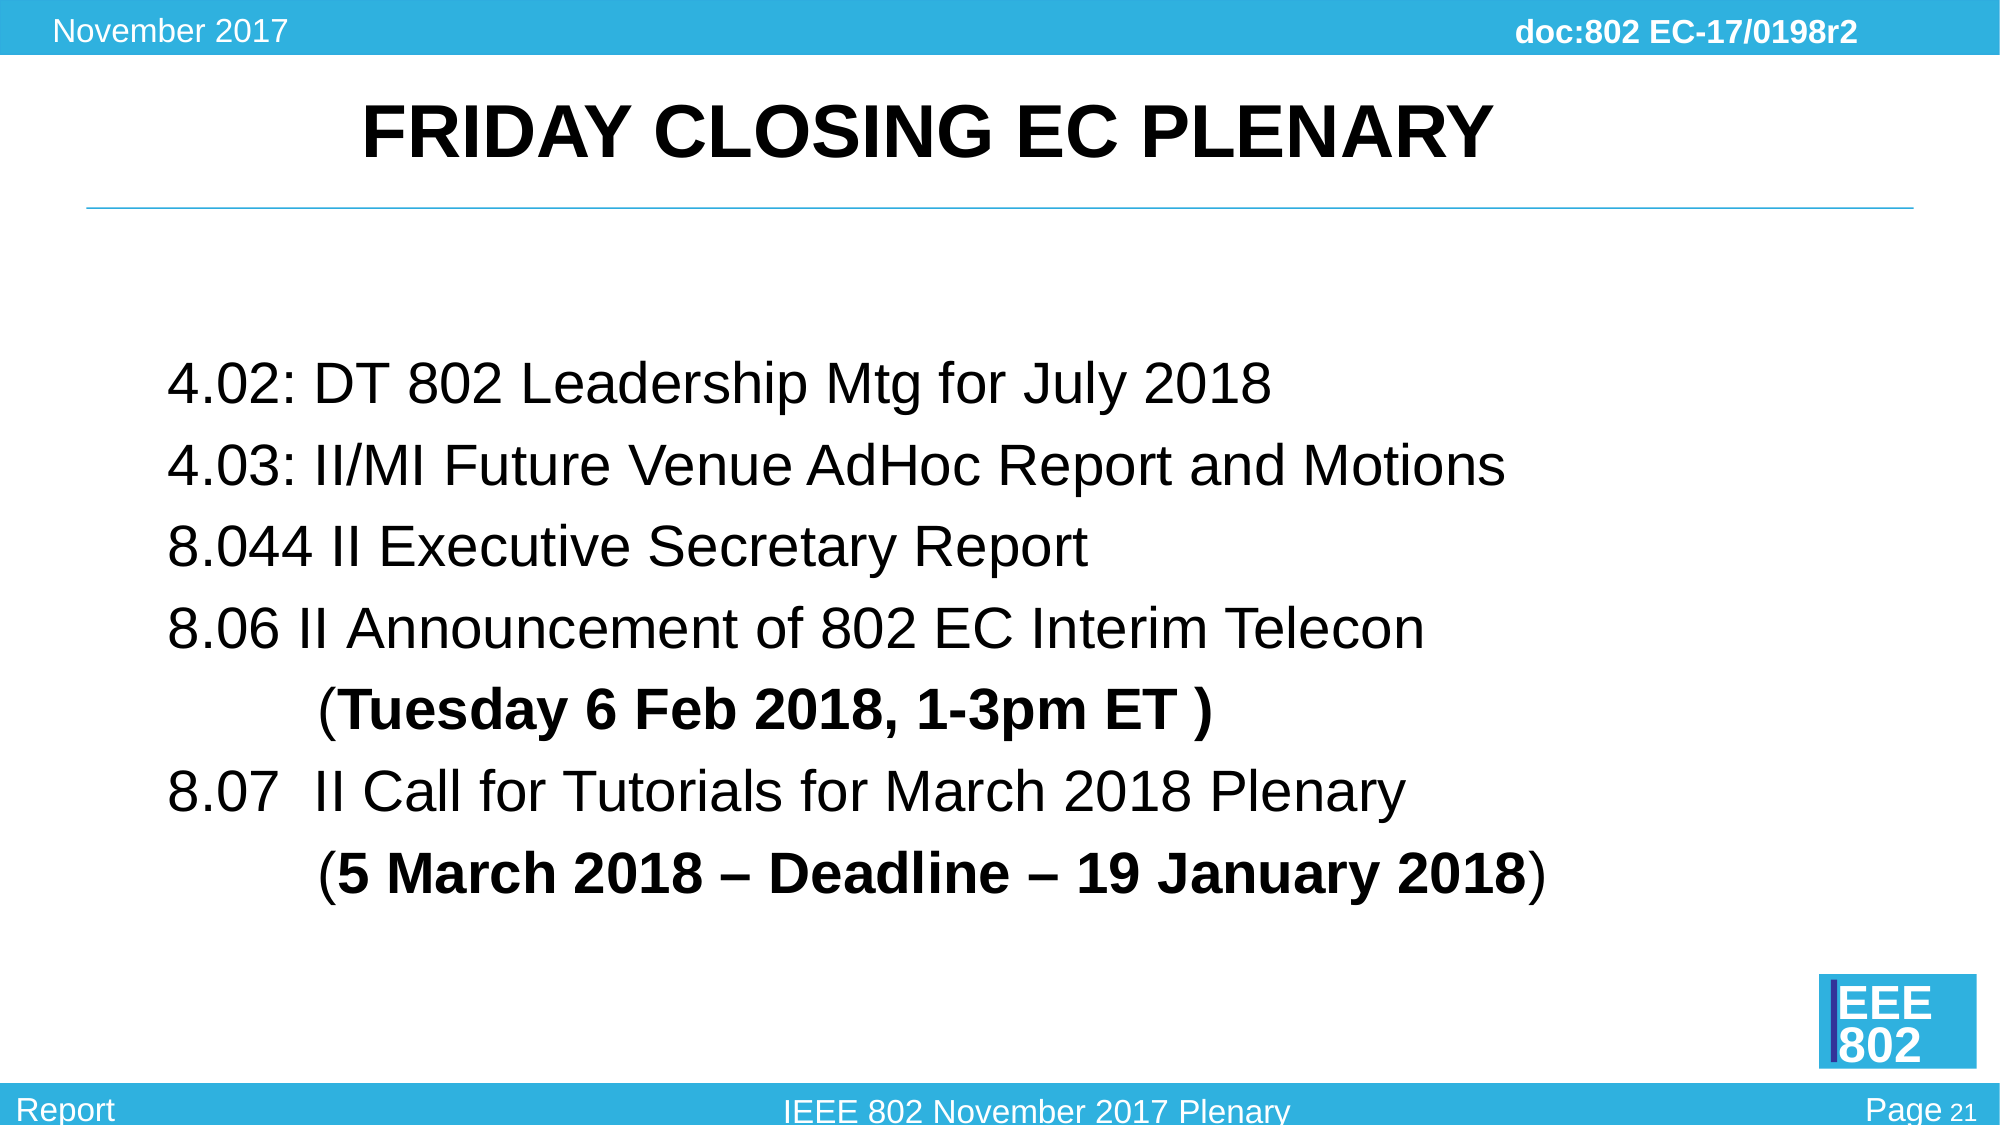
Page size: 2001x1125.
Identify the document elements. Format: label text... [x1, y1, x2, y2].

title Friday Closing EC Plenary [346, 75, 1660, 200]
list 4.02: DT 802 Leadership Mtg for July 2018 4.03: II/MI Future Venue AdHoc Report and Motions 8.044 II Executive Secretary Report 8.06 II Announcement of 802 EC Interim Telecon (Tuesday 6 Feb 2018, 1-3pm ET ) 8.07 II Call for Tutorials for March 2018 Plenary (5 March 2018 – Deadline – 19 January 2018) [153, 275, 1853, 913]
